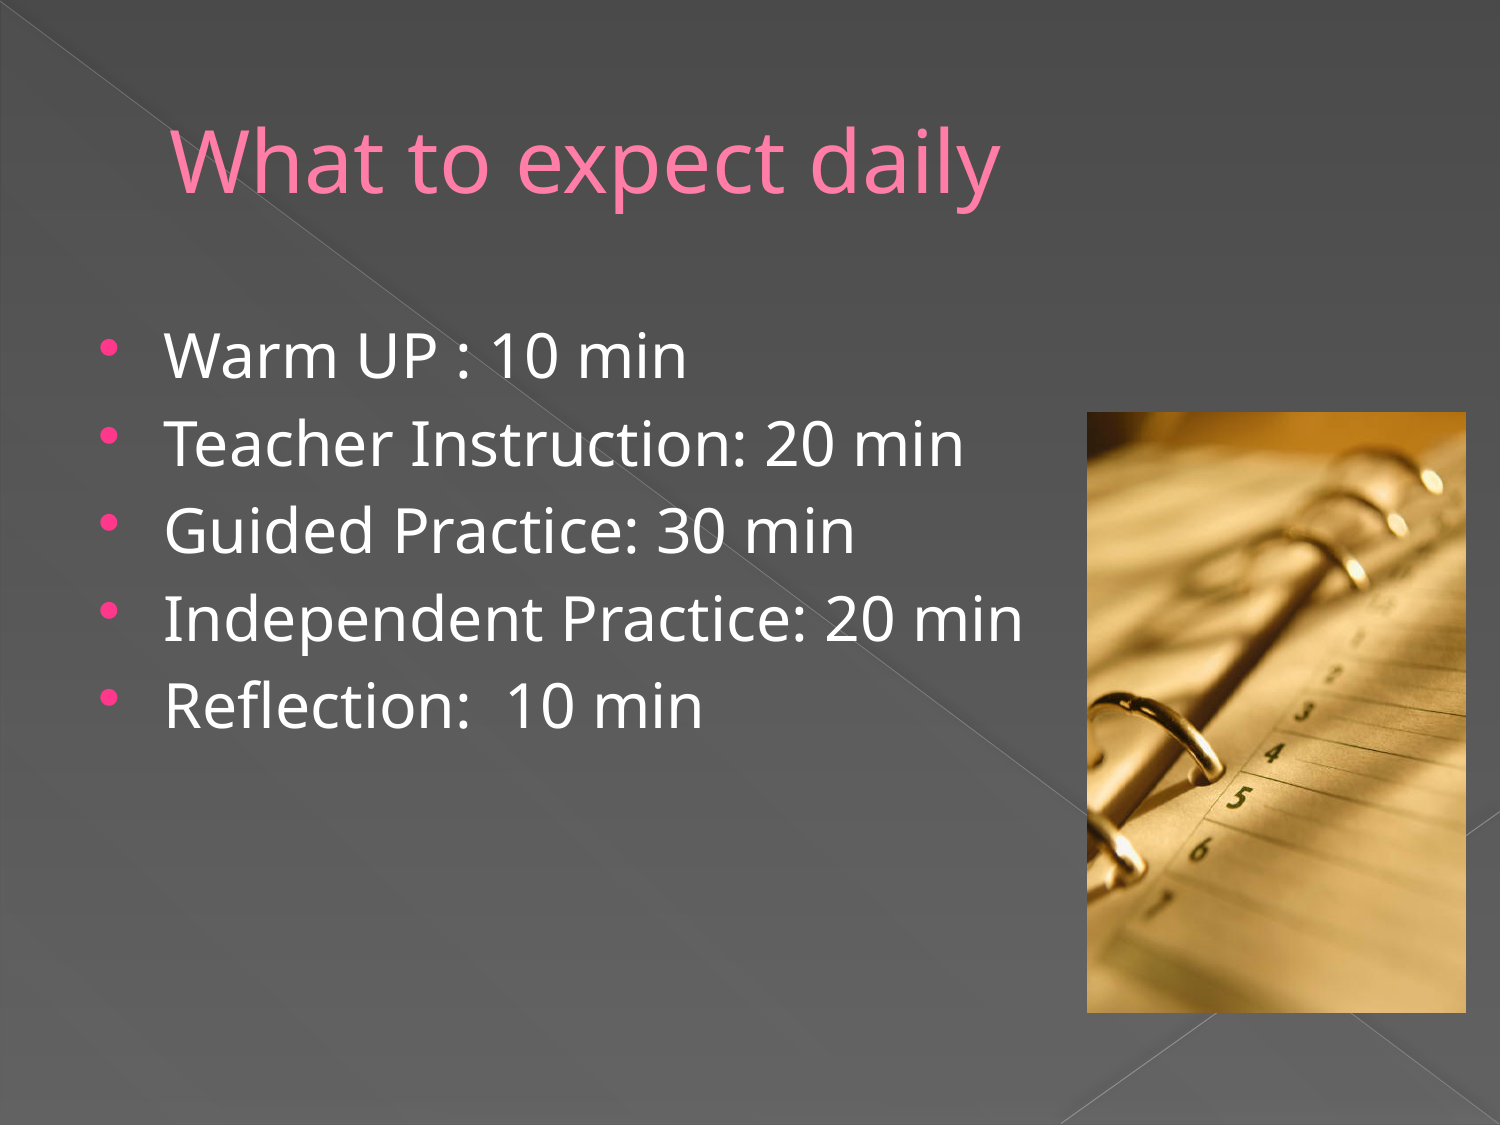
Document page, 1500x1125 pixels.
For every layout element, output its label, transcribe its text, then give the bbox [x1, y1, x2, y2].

list Warm UP : 10 min Teacher Instruction: 20 min Guided Practice: 30 min Independent Practice: 20 min Reflection: 10 min [74, 308, 1426, 1060]
title What to expect daily [75, 43, 1425, 274]
picture [1087, 412, 1466, 1013]
